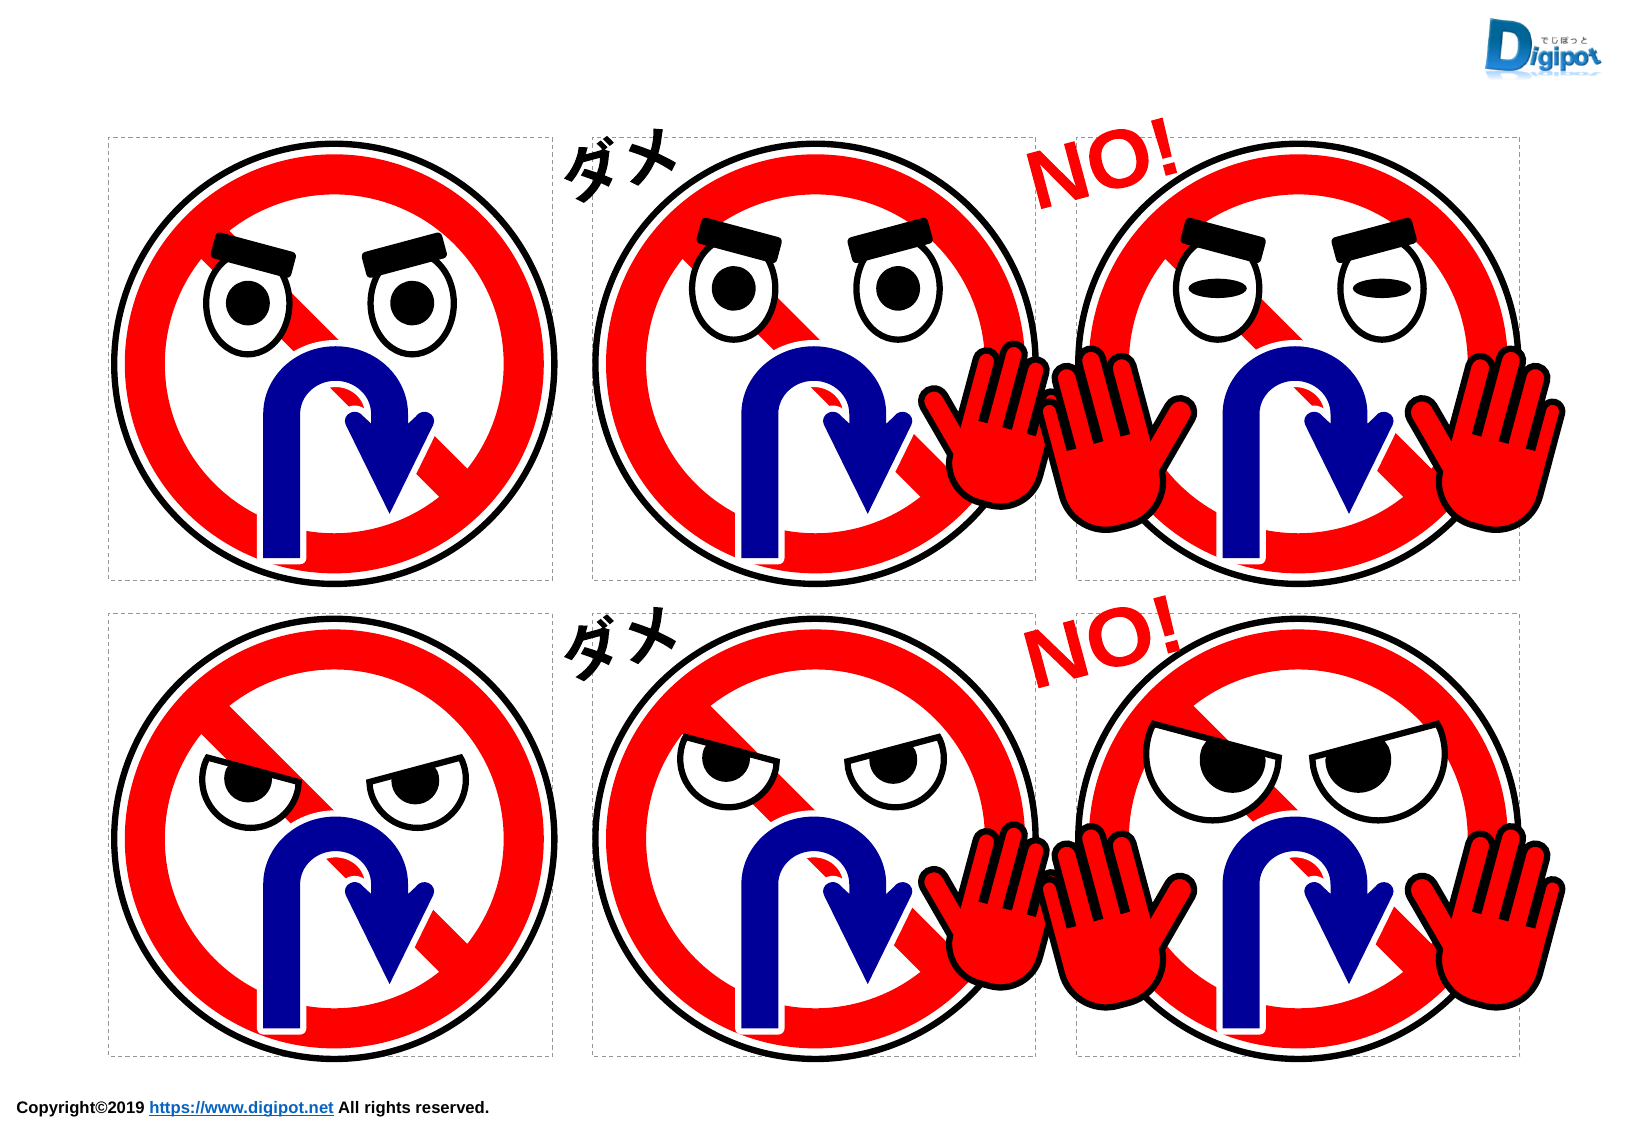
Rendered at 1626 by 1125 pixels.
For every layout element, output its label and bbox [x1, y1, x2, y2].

text_box [1028, 612, 1555, 1063]
text_box [110, 140, 558, 588]
text_box [110, 615, 558, 1063]
picture [1485, 18, 1602, 82]
text_box [1031, 133, 1555, 588]
text_box [561, 612, 1028, 1063]
text_box [561, 133, 1031, 588]
